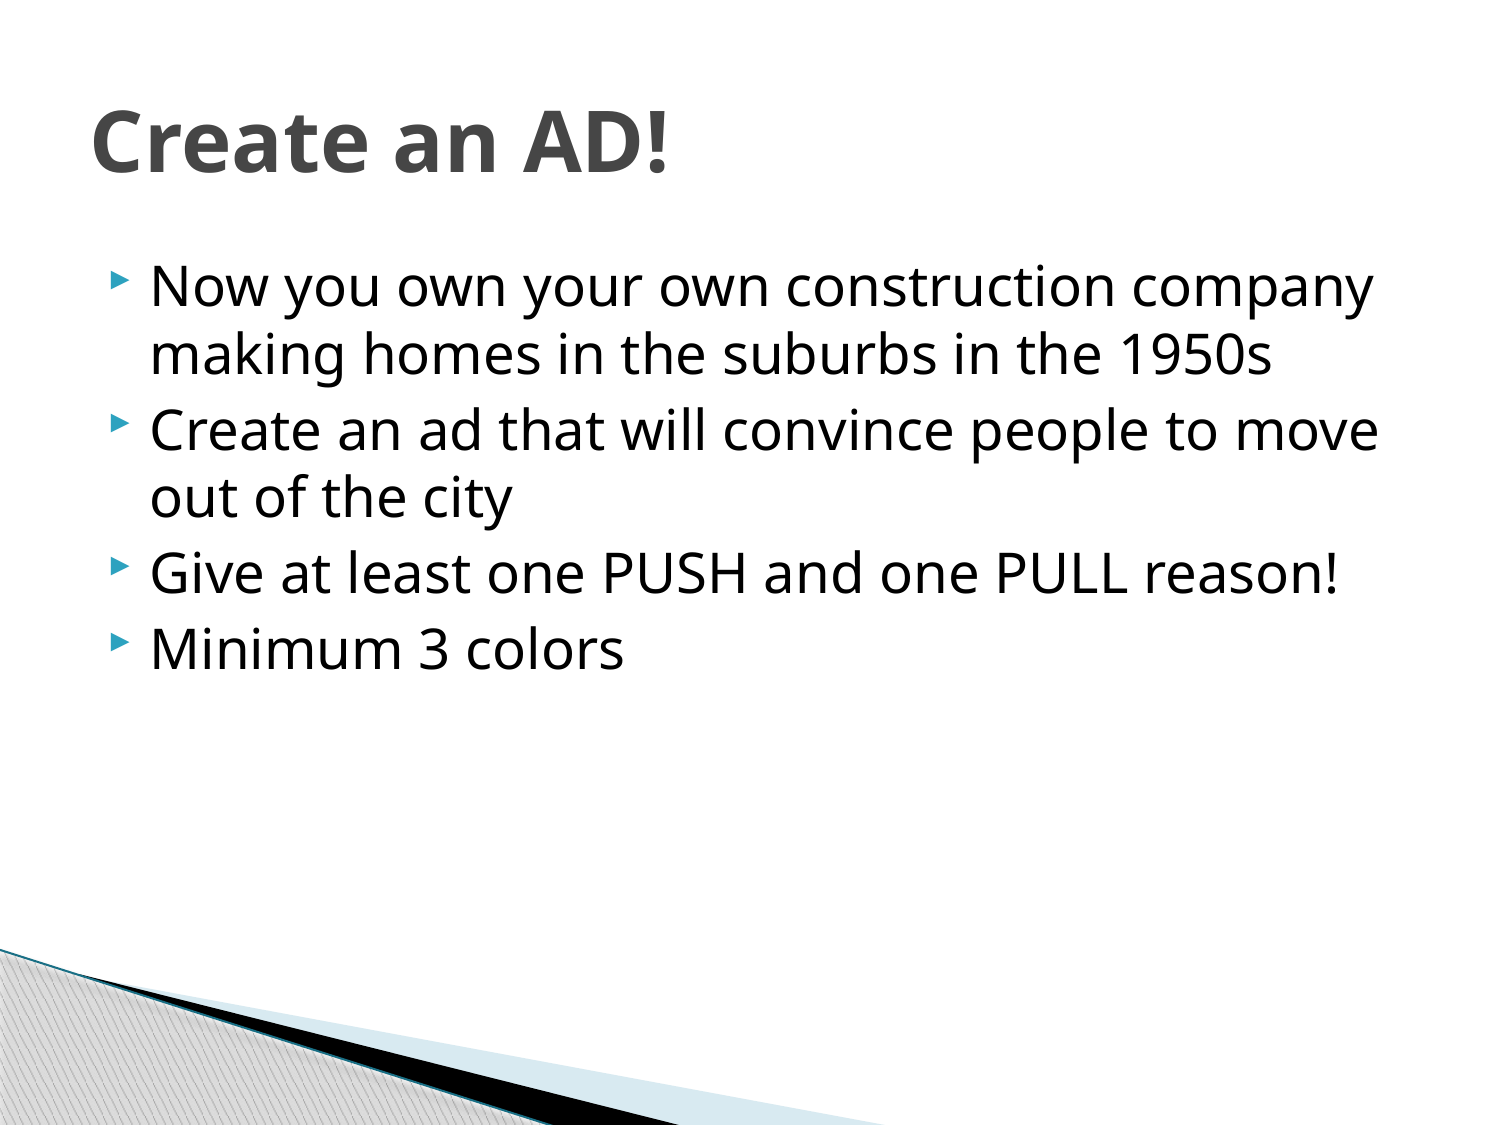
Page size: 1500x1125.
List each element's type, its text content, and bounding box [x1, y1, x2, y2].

list Now you own your own construction company making homes in the suburbs in the 1950s Create an ad that will convince people to move out of the city Give at least one PUSH and one PULL reason! Minimum 3 colors [75, 243, 1425, 986]
title Create an AD! [75, 45, 1425, 233]
